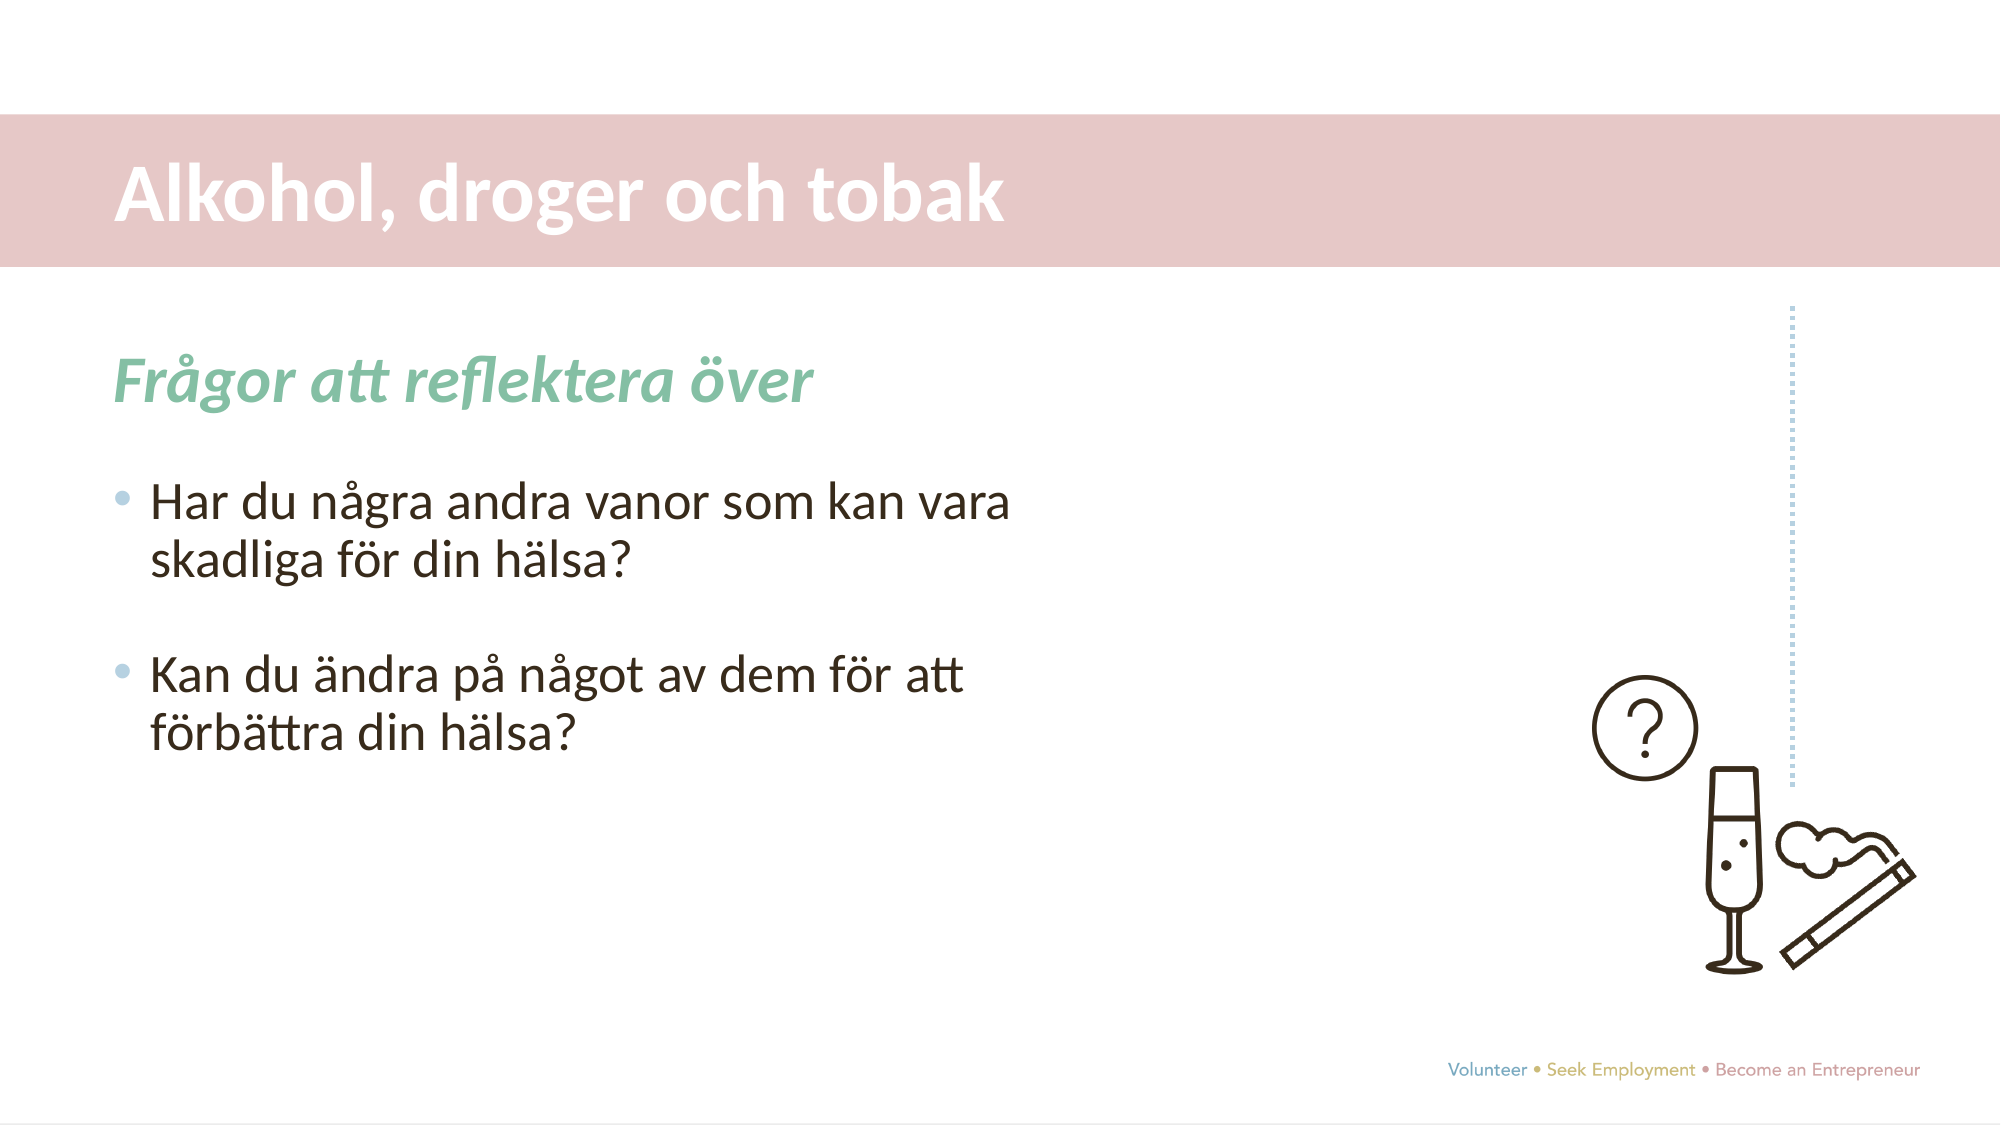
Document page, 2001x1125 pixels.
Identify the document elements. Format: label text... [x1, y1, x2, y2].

picture [1418, 1046, 1971, 1103]
picture [1579, 662, 1938, 995]
text_box [0, 113, 2000, 268]
text_box Frågor att reflektera över Har du några andra vanor som kan vara skadliga för din hälsa? Kan du ändra på något av dem för att förbättra din hälsa? [98, 350, 1127, 975]
text_box Alkohol, droger och tobak [99, 147, 1312, 290]
